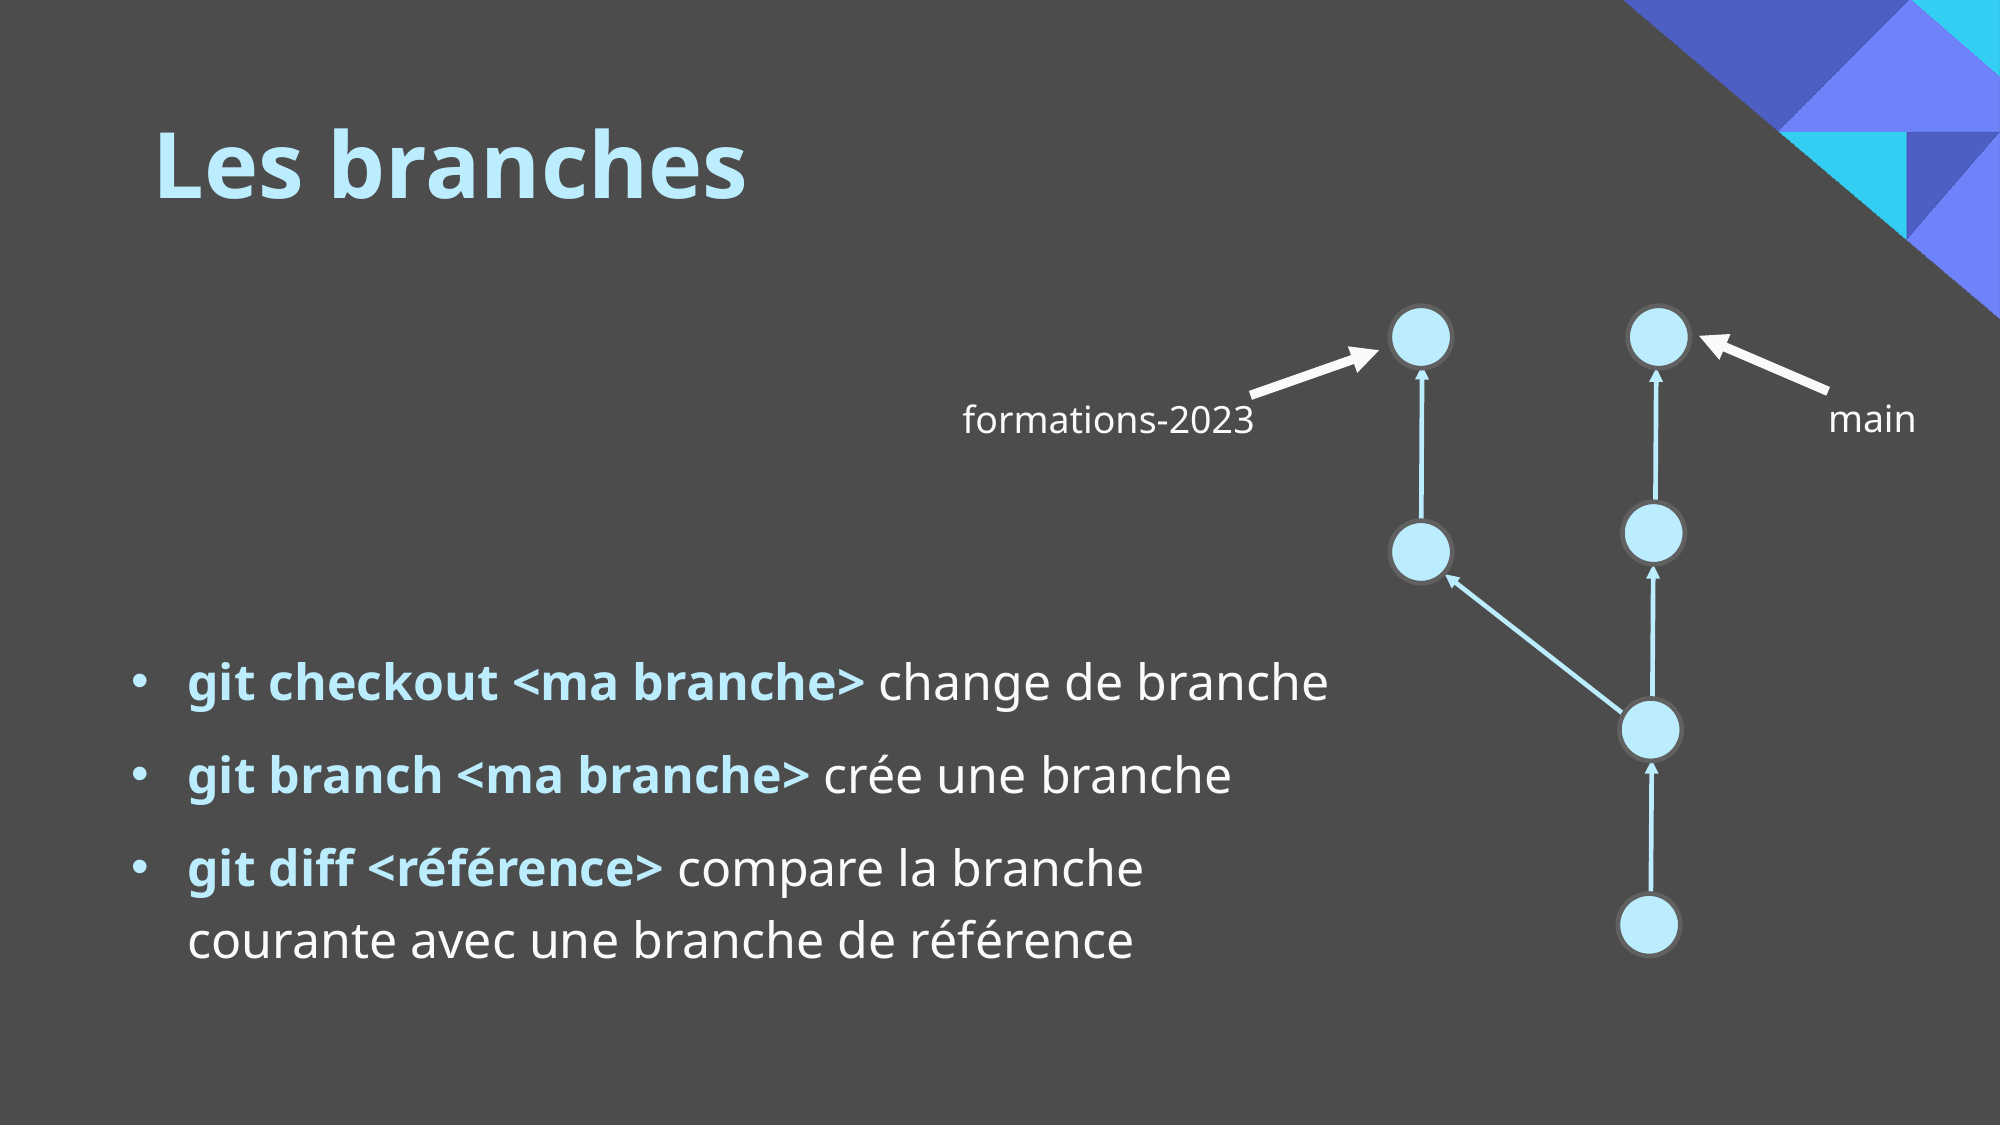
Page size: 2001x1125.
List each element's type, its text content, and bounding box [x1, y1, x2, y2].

list git checkout <ma branche> change de branche git branch <ma branche> crée une branche git diff <référence> compare la branche courante avec une branche de référence [115, 630, 1361, 1125]
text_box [1389, 305, 1691, 956]
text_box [1699, 335, 1829, 392]
picture [1622, 0, 2000, 319]
text_box main [1813, 387, 2000, 448]
title Les branches [137, 59, 1863, 278]
text_box formations-2023 [947, 388, 1272, 449]
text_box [1250, 350, 1380, 396]
